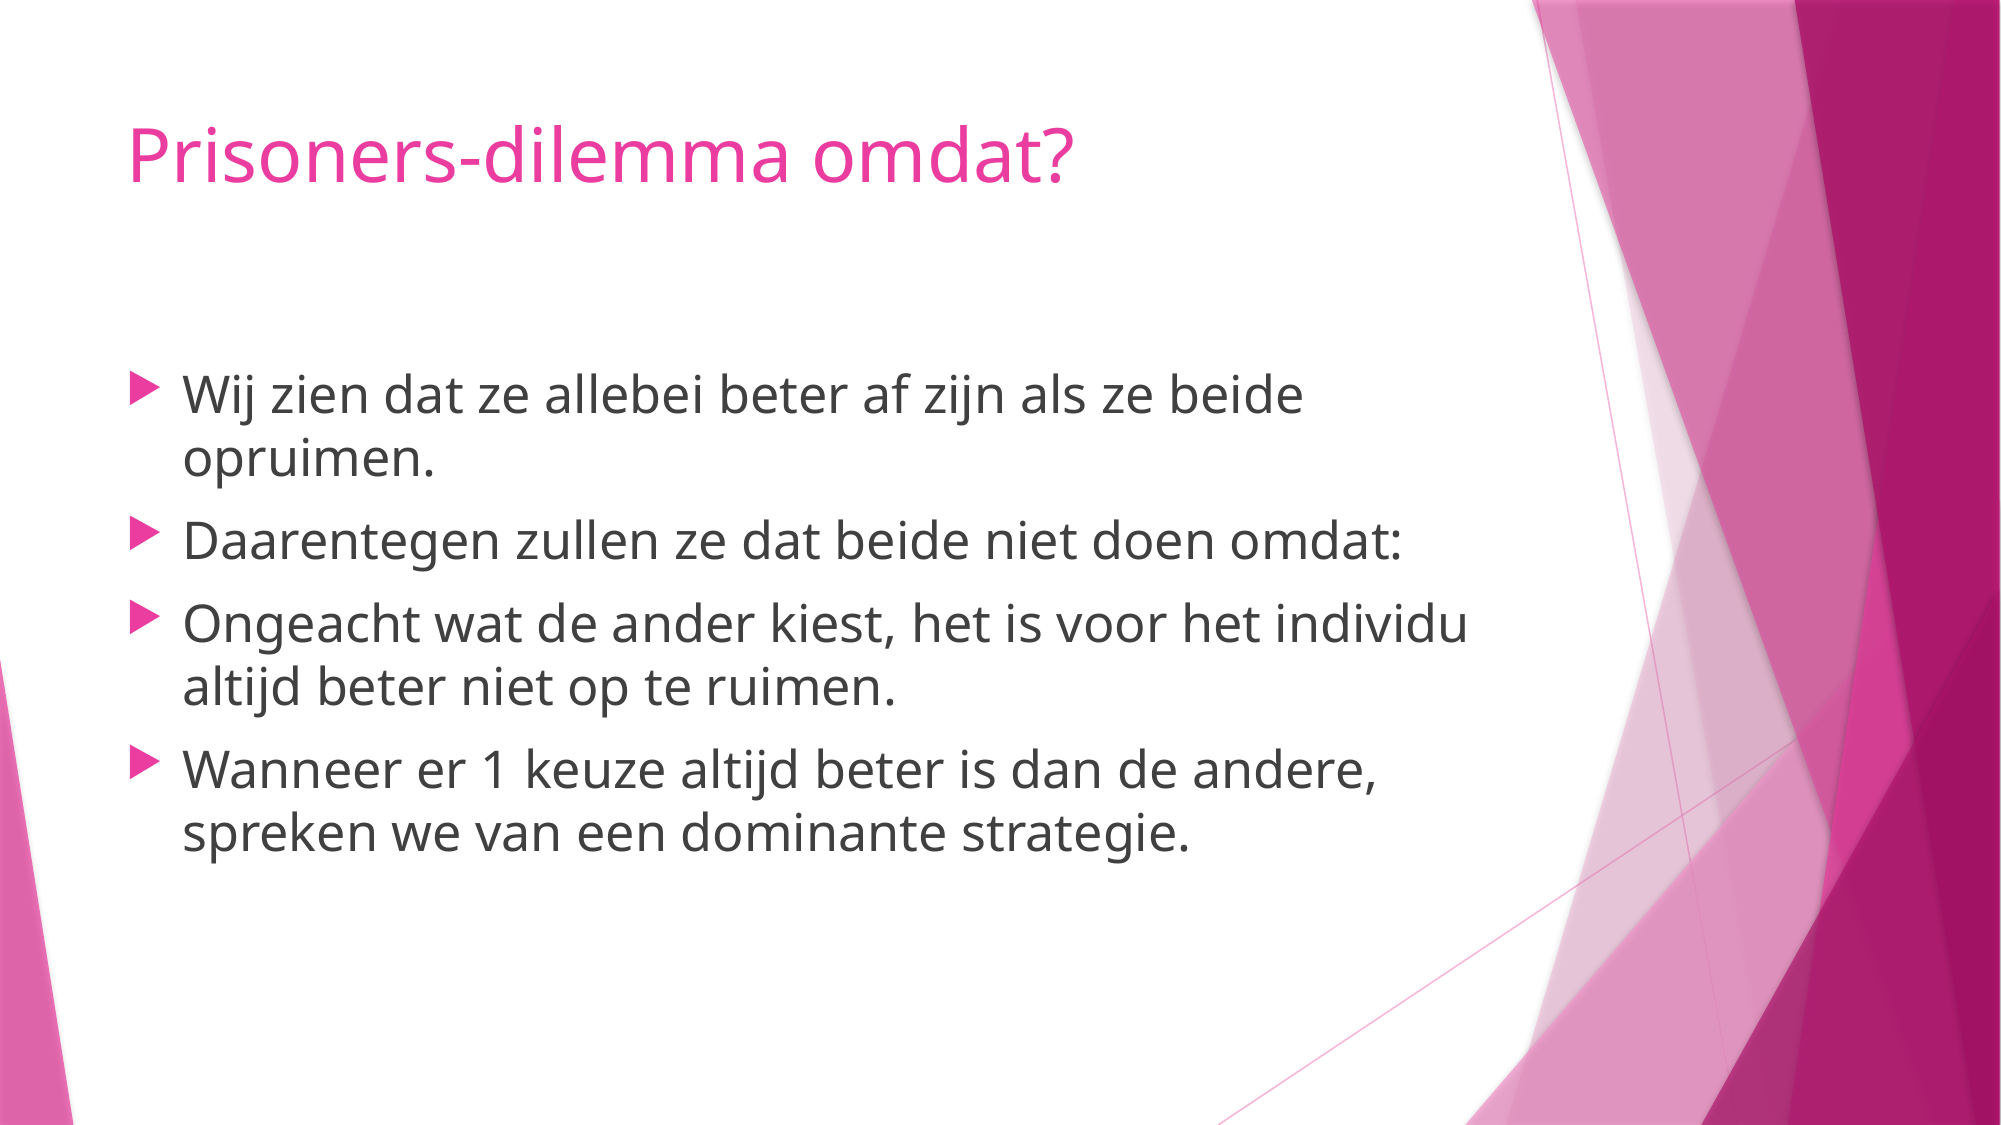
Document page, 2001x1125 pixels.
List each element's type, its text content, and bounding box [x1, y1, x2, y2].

list Wij zien dat ze allebei beter af zijn als ze beide opruimen. Daarentegen zullen ze dat beide niet doen omdat: Ongeacht wat de ander kiest, het is voor het individu altijd beter niet op te ruimen. Wanneer er 1 keuze altijd beter is dan de andere, spreken we van een dominante strategie. [111, 354, 1522, 992]
title Prisoners-dilemma omdat? [111, 99, 1522, 317]
